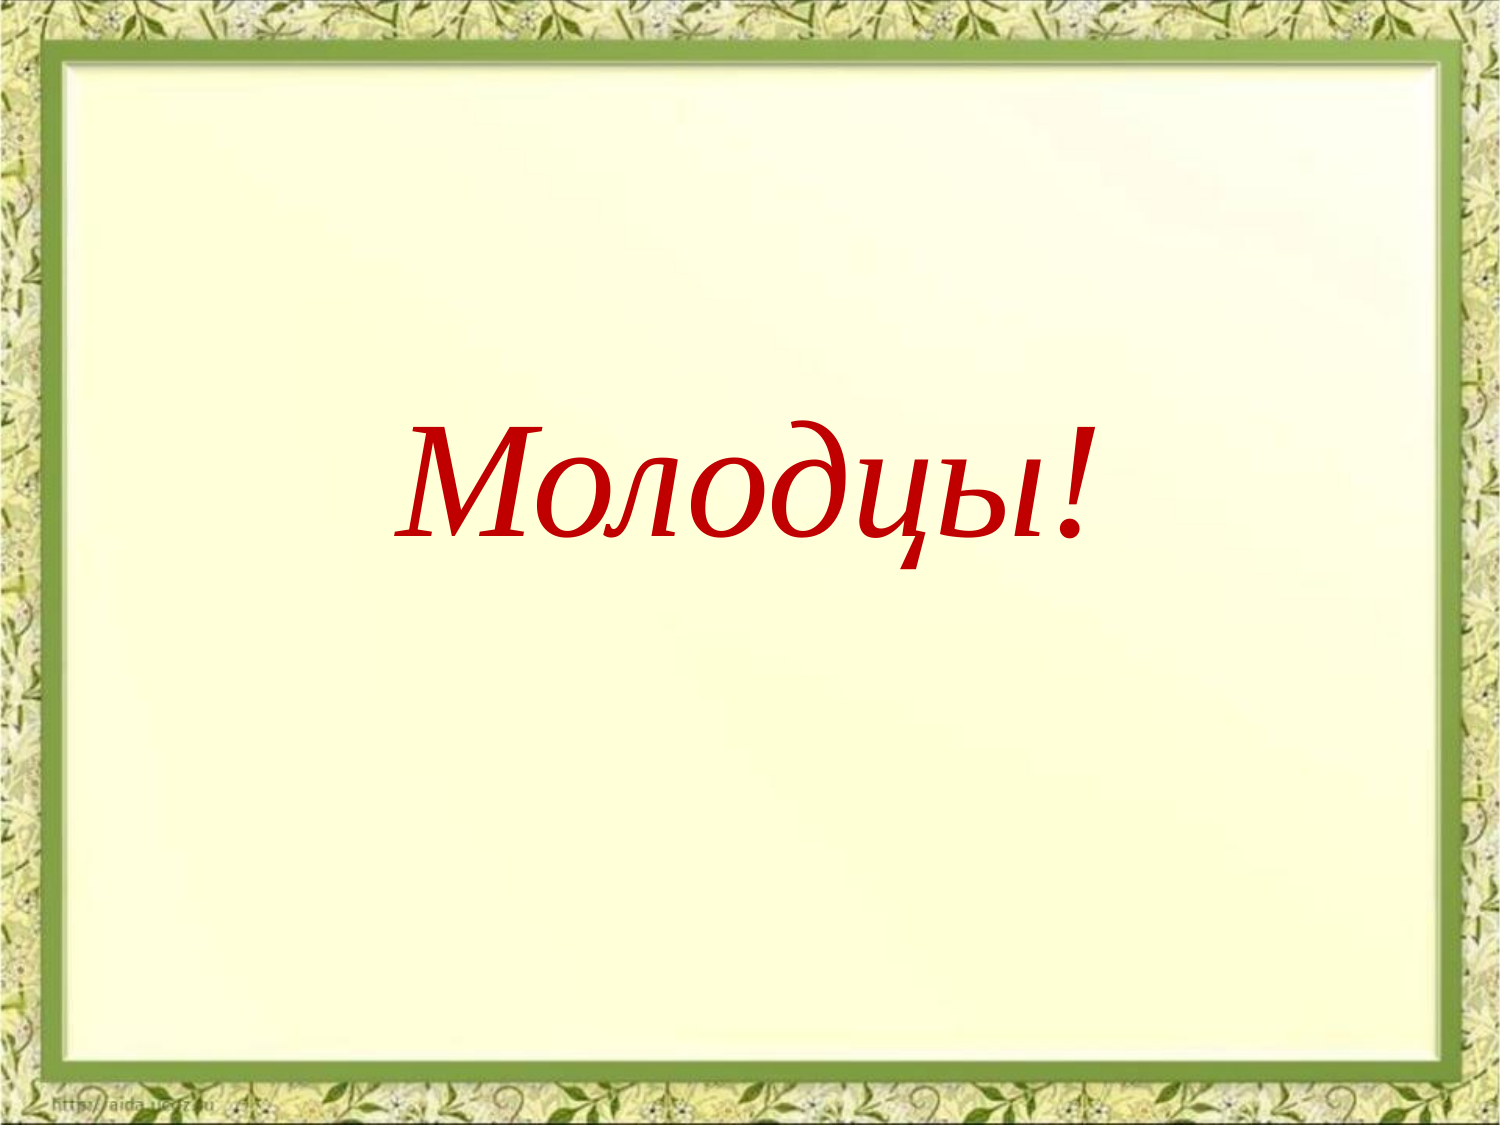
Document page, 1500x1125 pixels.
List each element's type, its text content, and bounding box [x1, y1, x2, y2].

picture [0, 0, 1500, 1125]
title Молодцы! [112, 349, 1388, 591]
